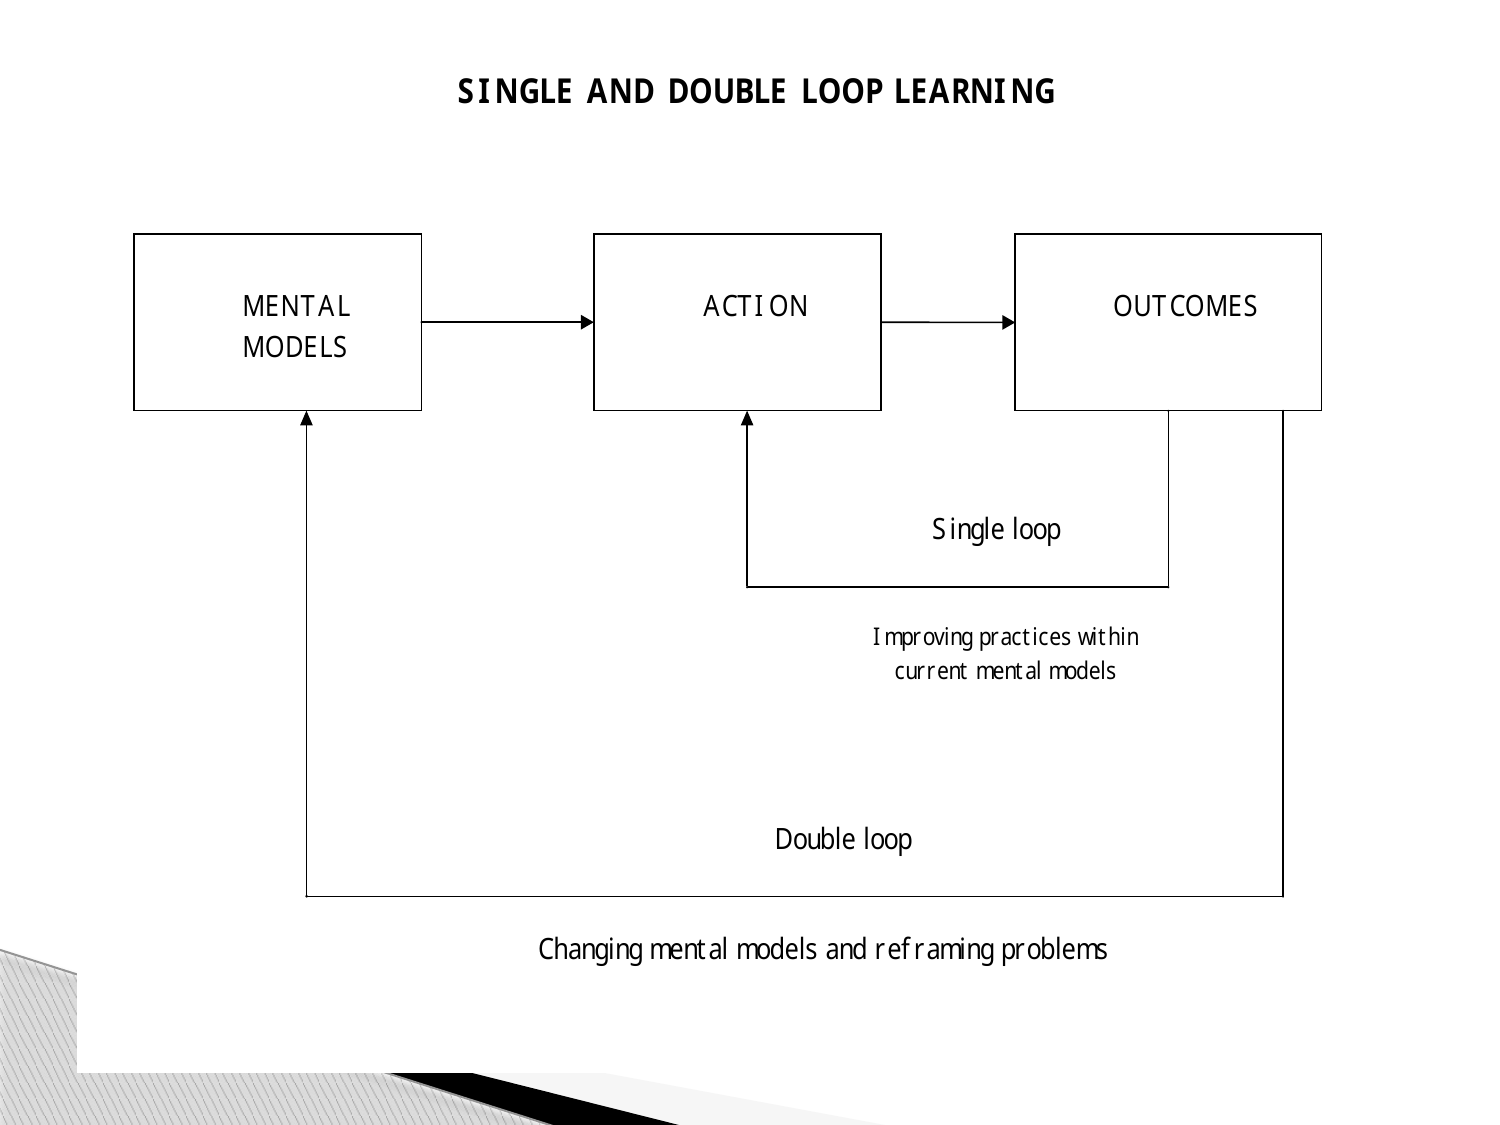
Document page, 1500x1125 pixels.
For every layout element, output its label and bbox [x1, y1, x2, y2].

list [0, 34, 1500, 1125]
